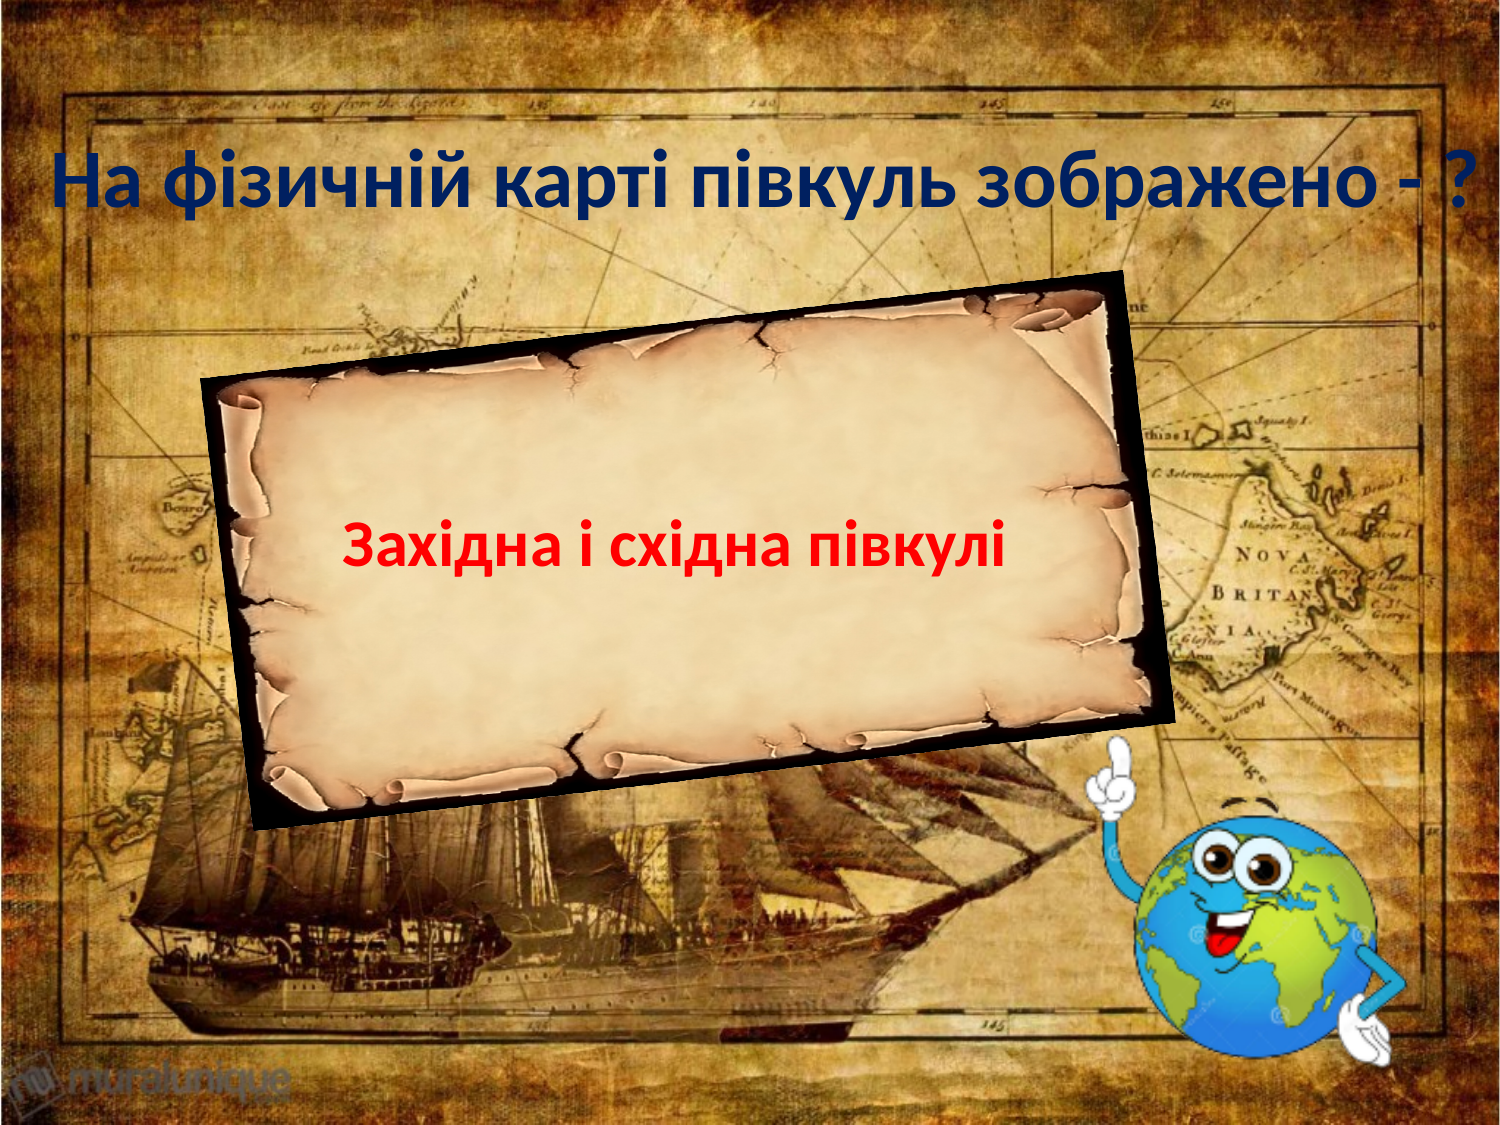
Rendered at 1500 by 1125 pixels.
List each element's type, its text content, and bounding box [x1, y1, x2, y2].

picture [0, 0, 1500, 1125]
text_box На фізичній карті півкуль зображено - ? [35, 117, 1500, 232]
